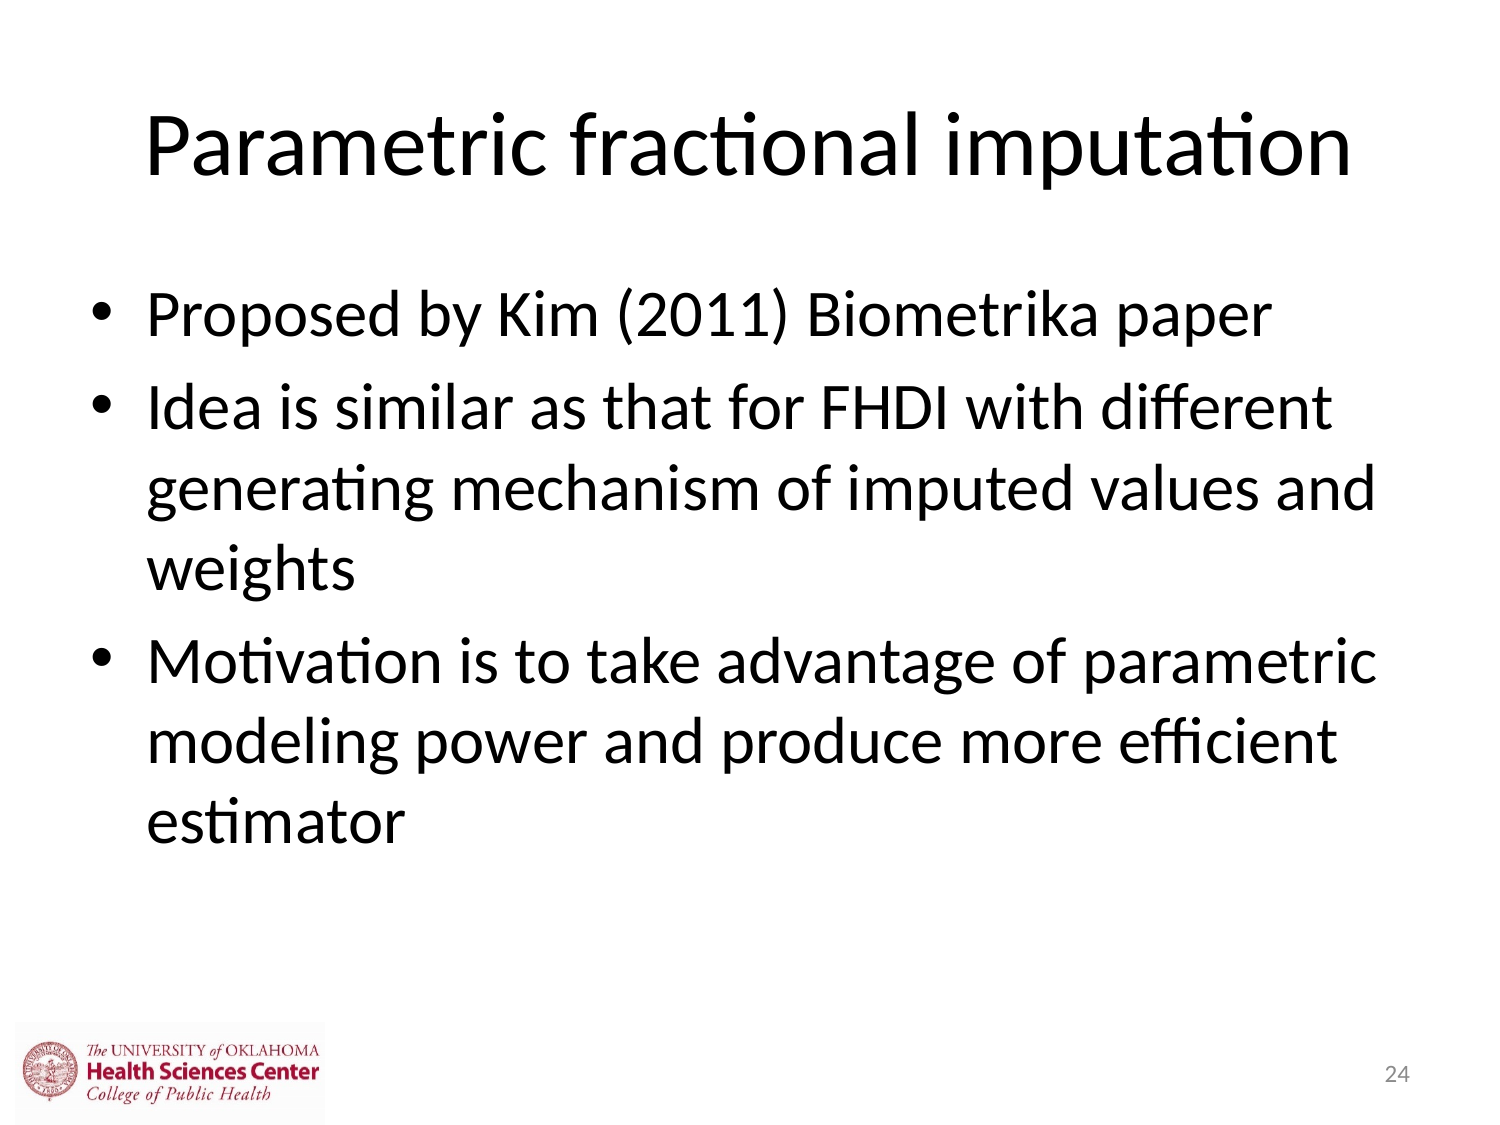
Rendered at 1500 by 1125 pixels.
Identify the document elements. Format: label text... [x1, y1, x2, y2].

list Proposed by Kim (2011) Biometrika paper Idea is similar as that for FHDI with different generating mechanism of imputed values and weights Motivation is to take advantage of parametric modeling power and produce more efficient estimator [75, 262, 1425, 1005]
title Parametric fractional imputation [75, 45, 1425, 233]
slide_number 24 [1074, 1042, 1425, 1103]
picture [15, 1022, 325, 1125]
